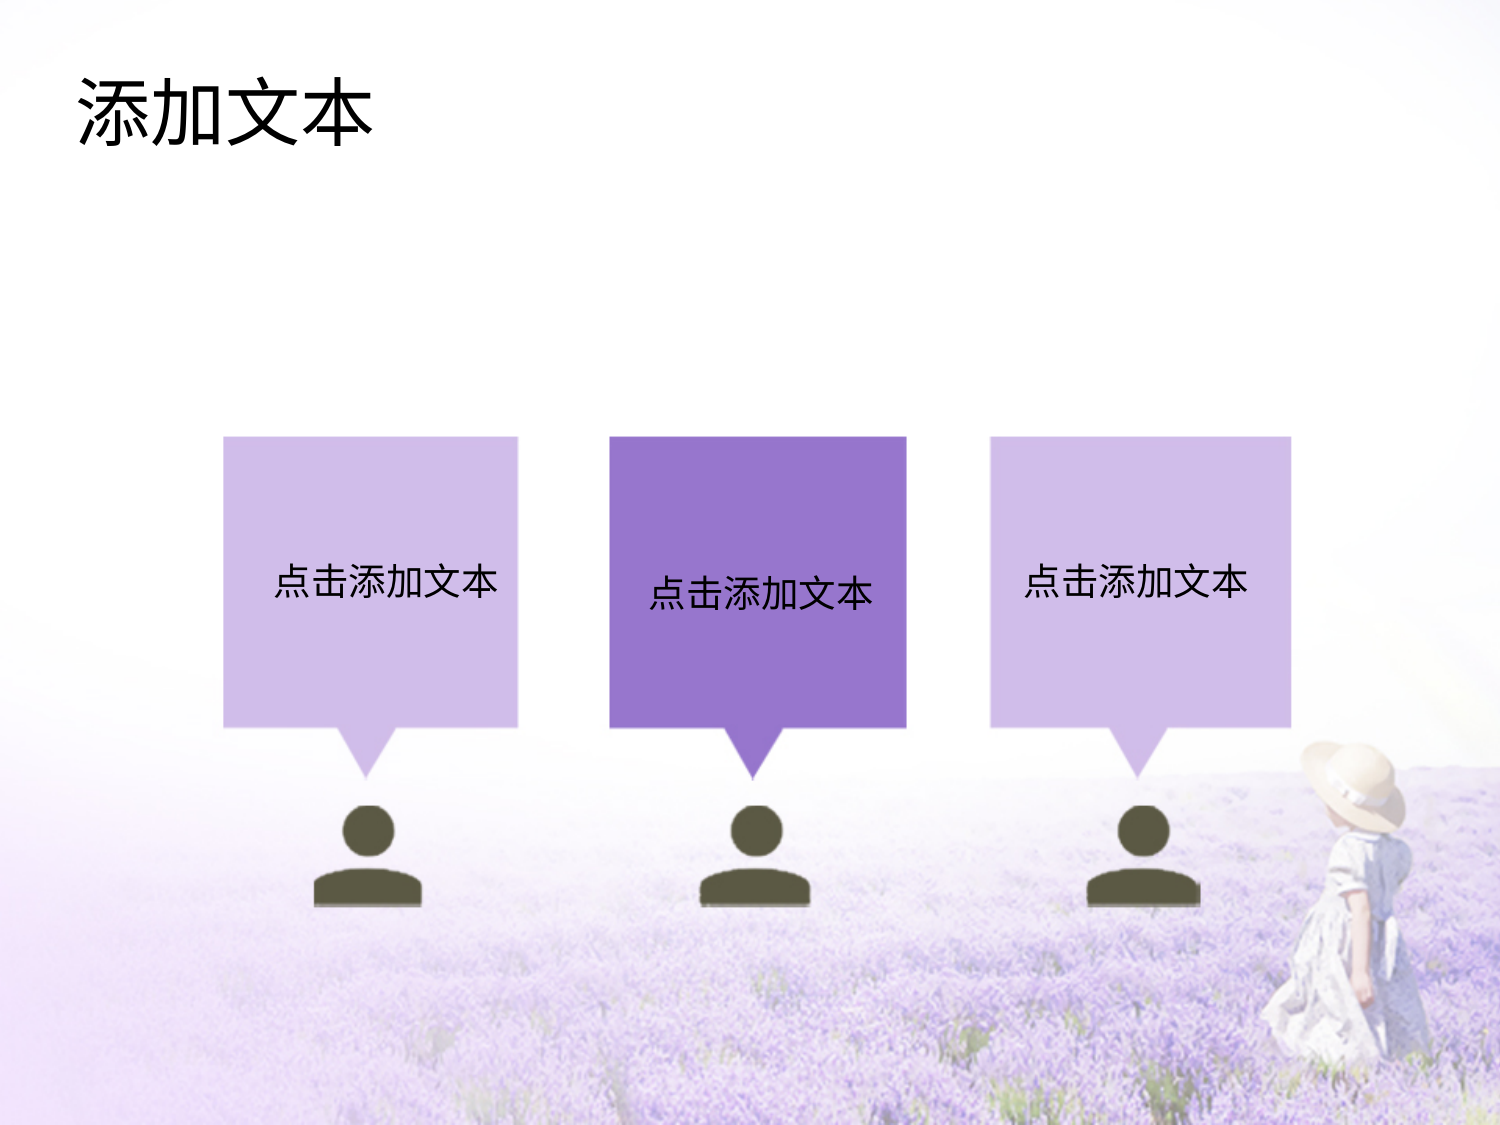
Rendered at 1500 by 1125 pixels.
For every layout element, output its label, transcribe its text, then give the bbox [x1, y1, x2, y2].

text_box 点击添加文本 [259, 550, 514, 611]
text_box 点击添加文本 [634, 562, 889, 623]
picture [0, 0, 1500, 1125]
text_box 点击添加文本 [1009, 550, 1264, 611]
text_box 添加文本 [60, 58, 391, 164]
